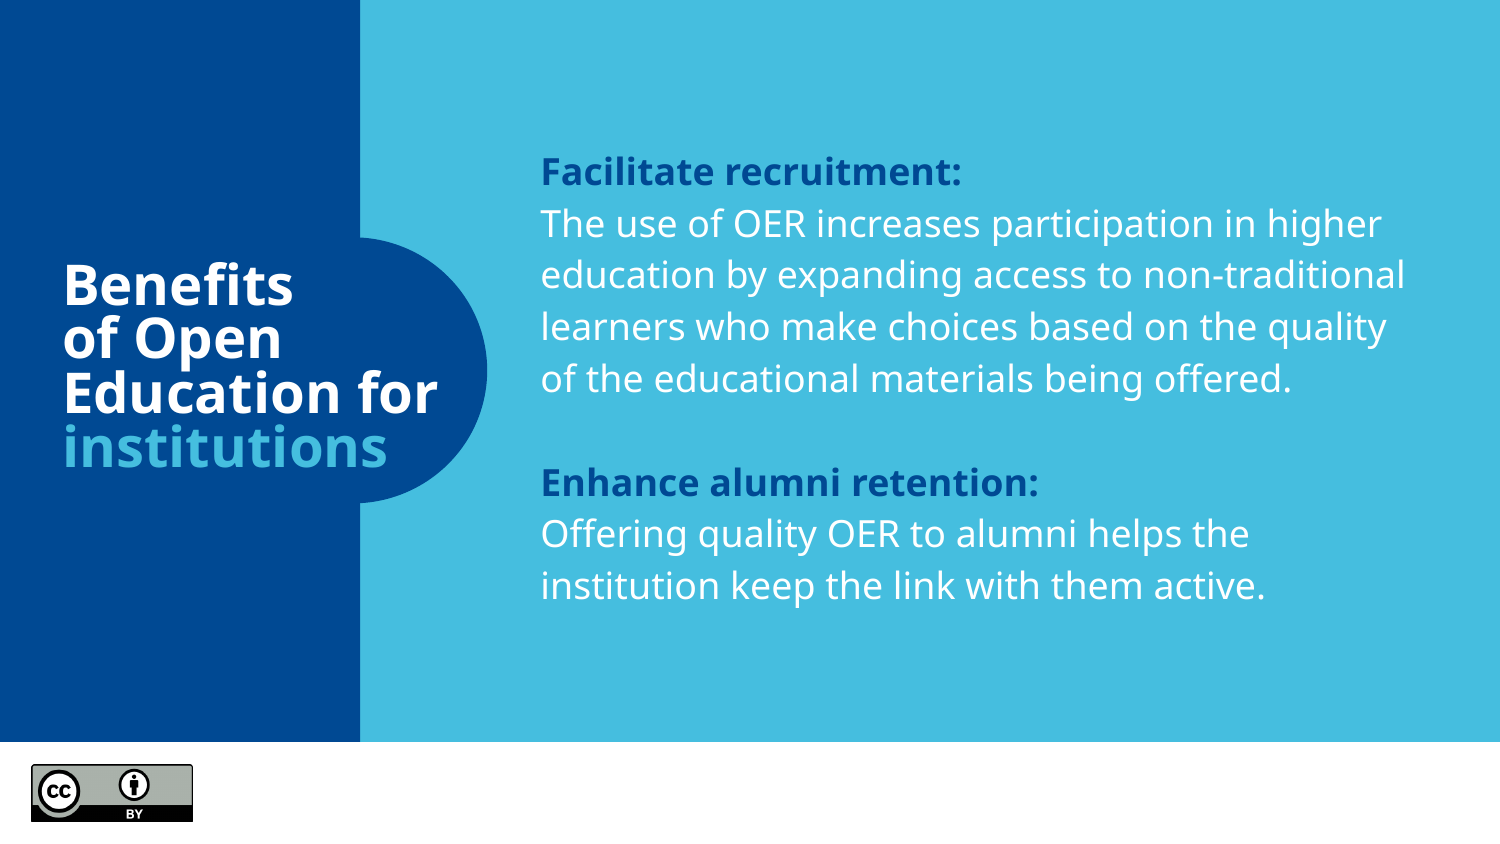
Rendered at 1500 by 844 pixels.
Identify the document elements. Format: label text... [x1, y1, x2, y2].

text_box [304, 237, 401, 246]
text_box Benefits of Open Education for institutions [47, 246, 462, 493]
picture [31, 764, 193, 822]
text_box [0, 0, 361, 742]
text_box [462, 292, 488, 448]
text_box [300, 493, 405, 504]
text_box Facilitate recruitment: The use of OER increases participation in higher education by expanding access to non-traditional learners who make choices based on the quality of the educational materials being offered. Enhance alumni retention: Offering quality OER to alumni helps the institution keep the link with them active. [525, 126, 1424, 655]
text_box [0, 742, 1500, 844]
